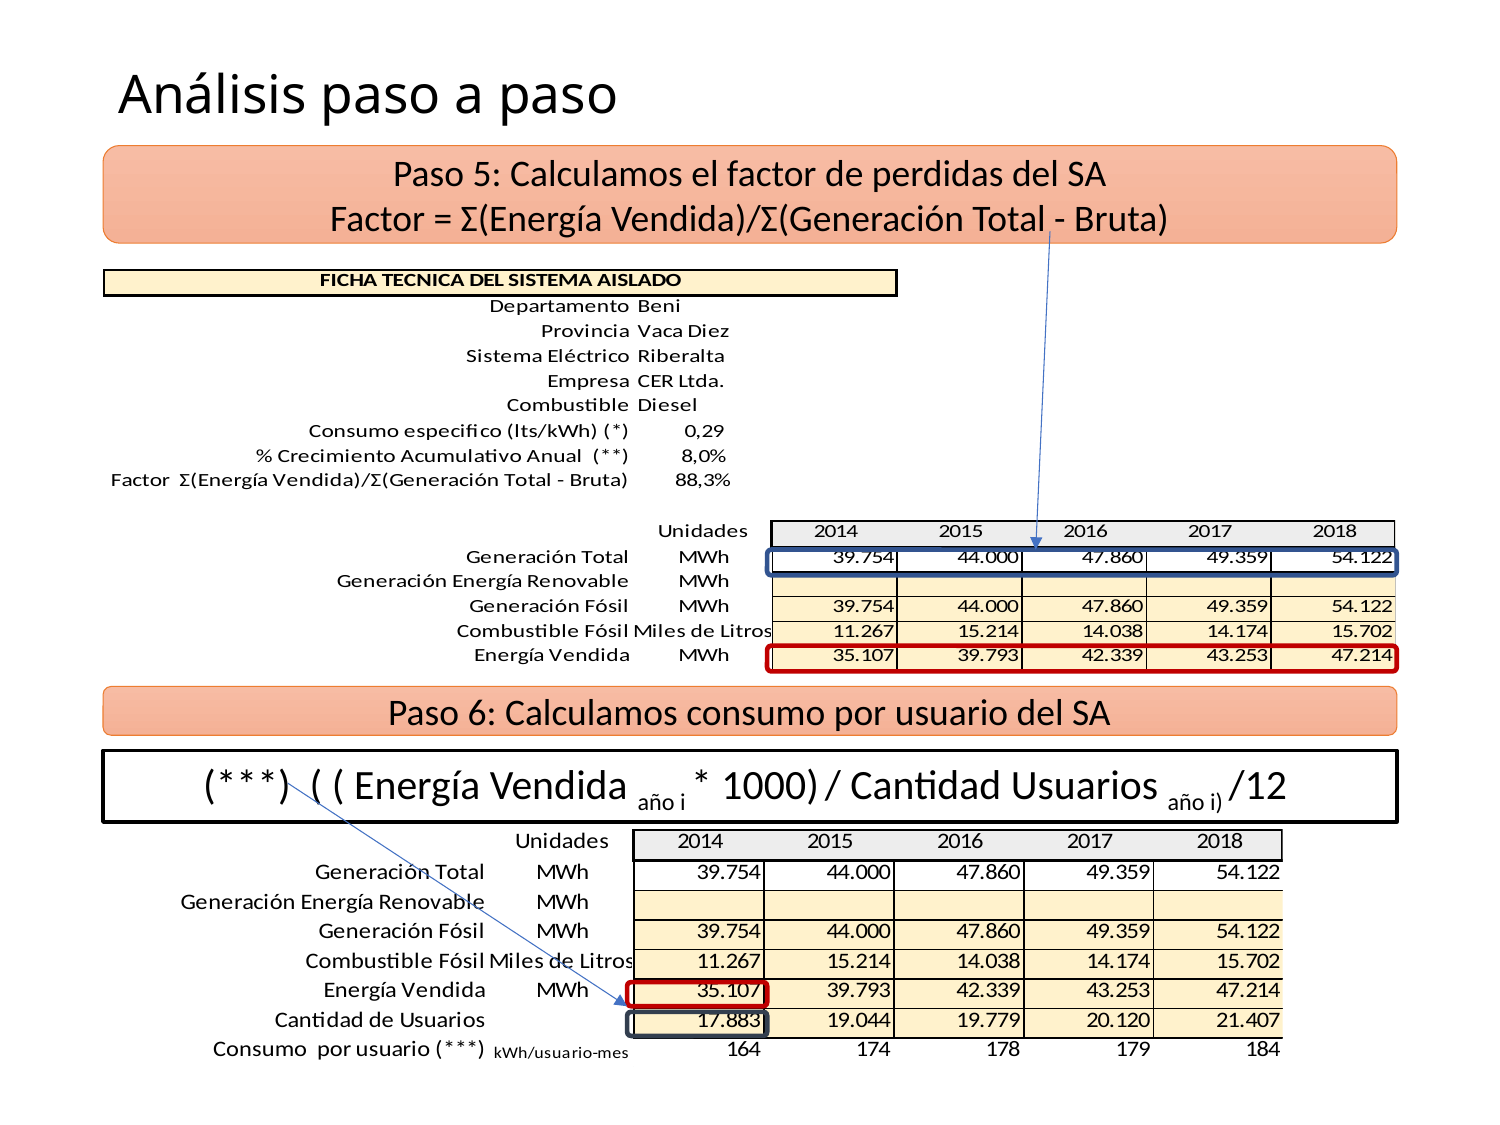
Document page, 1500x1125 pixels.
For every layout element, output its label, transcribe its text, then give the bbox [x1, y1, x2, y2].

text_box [1035, 231, 1050, 550]
picture [130, 829, 1285, 1069]
text_box Paso 6: Calculamos consumo por usuario del SA [102, 685, 1398, 736]
picture [103, 269, 1397, 672]
title Análisis paso a paso [103, 59, 1397, 133]
text_box Paso 5: Calculamos el factor de perdidas del SA Factor = Ʃ(Energía Vendida)/Ʃ(Generación Total - Bruta) [102, 145, 1398, 244]
text_box (***) ( ( Energía Vendida año i * 1000) / Cantidad Usuarios año i) /12 [103, 750, 1397, 822]
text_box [287, 783, 628, 1007]
